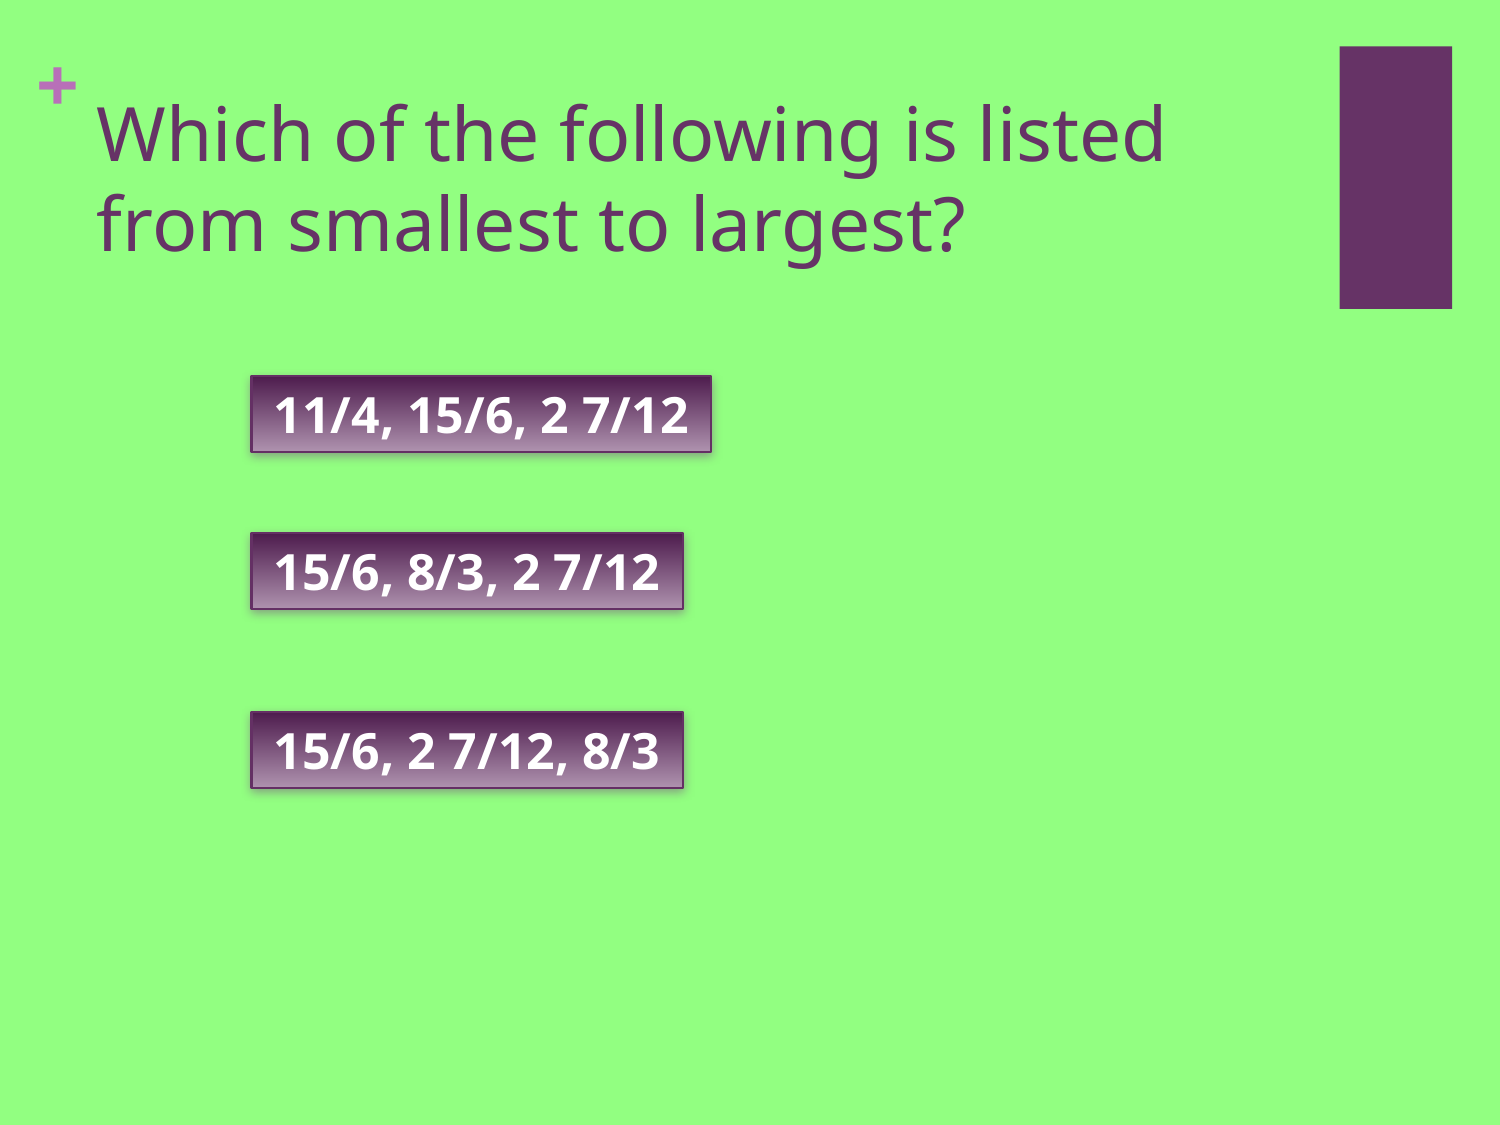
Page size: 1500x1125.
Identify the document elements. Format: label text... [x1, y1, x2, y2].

text_box [250, 711, 684, 789]
text_box 15/6, 2 7/12, 8/3 [259, 711, 676, 787]
text_box [250, 532, 684, 610]
title Which of the following is listed from smallest to largest? [81, 79, 1322, 263]
text_box 15/6, 8/3, 2 7/12 [259, 533, 676, 608]
text_box 11/4, 15/6, 2 7/12 [258, 376, 704, 451]
text_box [250, 375, 712, 453]
